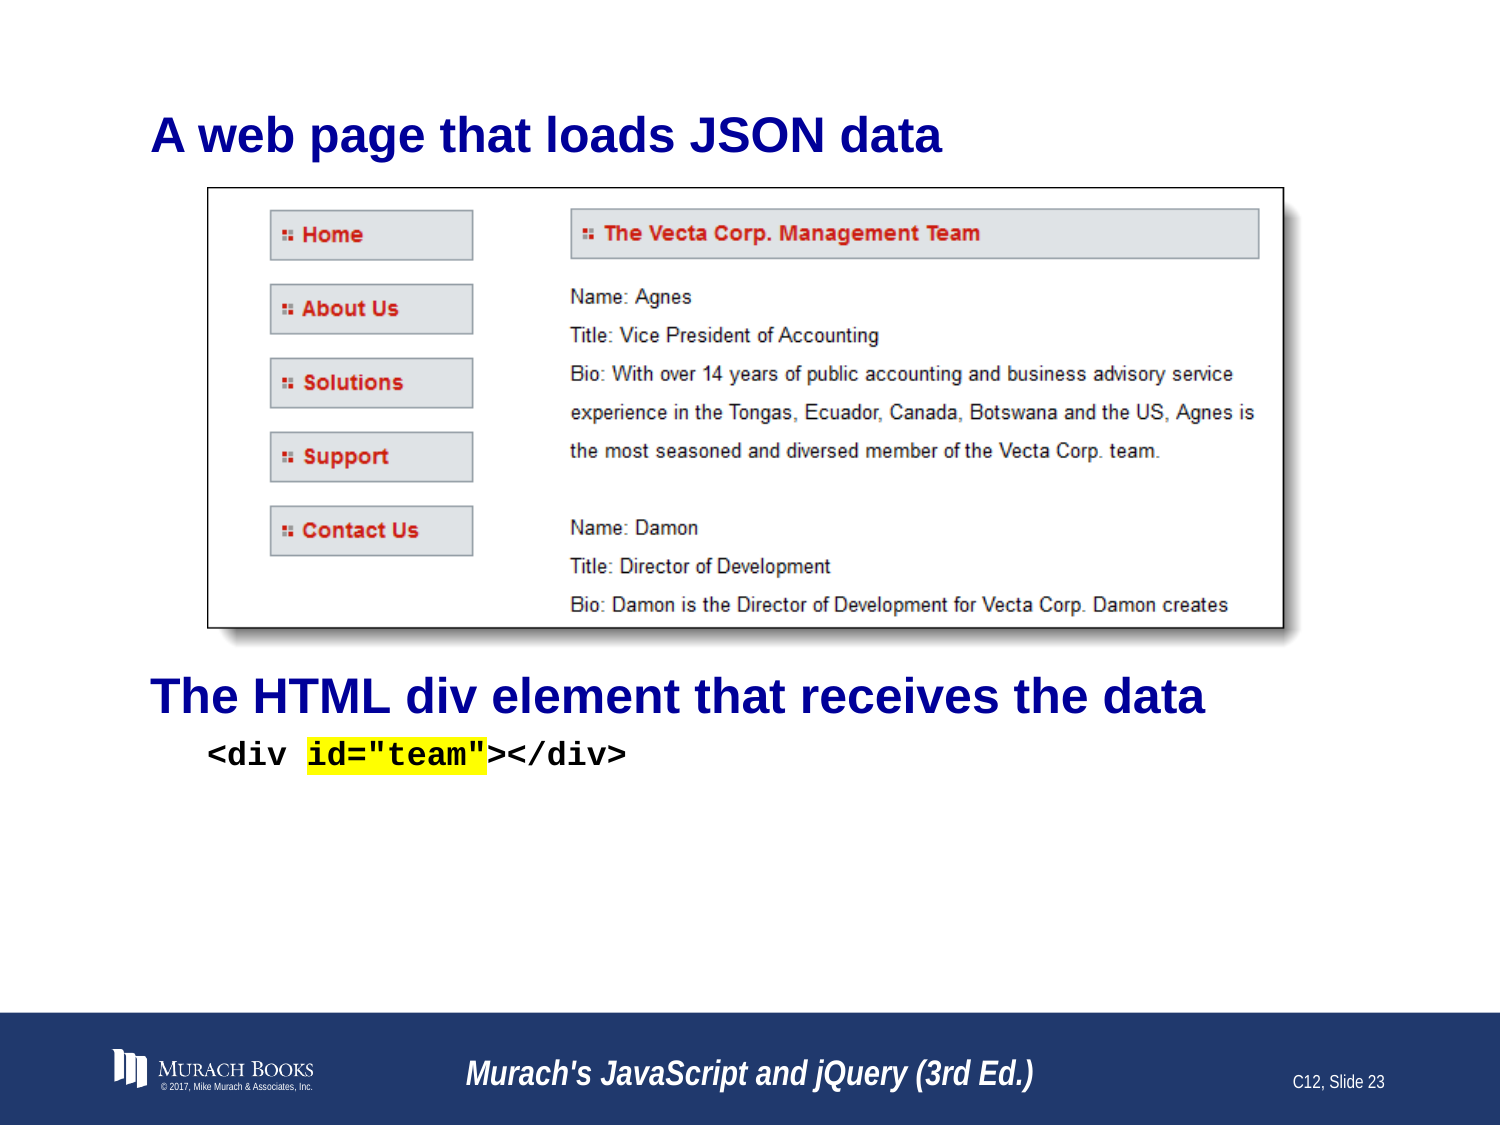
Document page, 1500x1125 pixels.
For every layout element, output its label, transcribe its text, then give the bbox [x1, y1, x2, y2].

slide_number Murach's JavaScript and jQuery (3rd Ed.) [463, 1025, 1050, 1100]
title A web page that loads JSON data [150, 102, 1350, 164]
slide_number C12, Slide 23 [1087, 1025, 1400, 1100]
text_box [149, 185, 1350, 776]
footer © 2017, Mike Murach & Associates, Inc. [12, 1025, 463, 1100]
